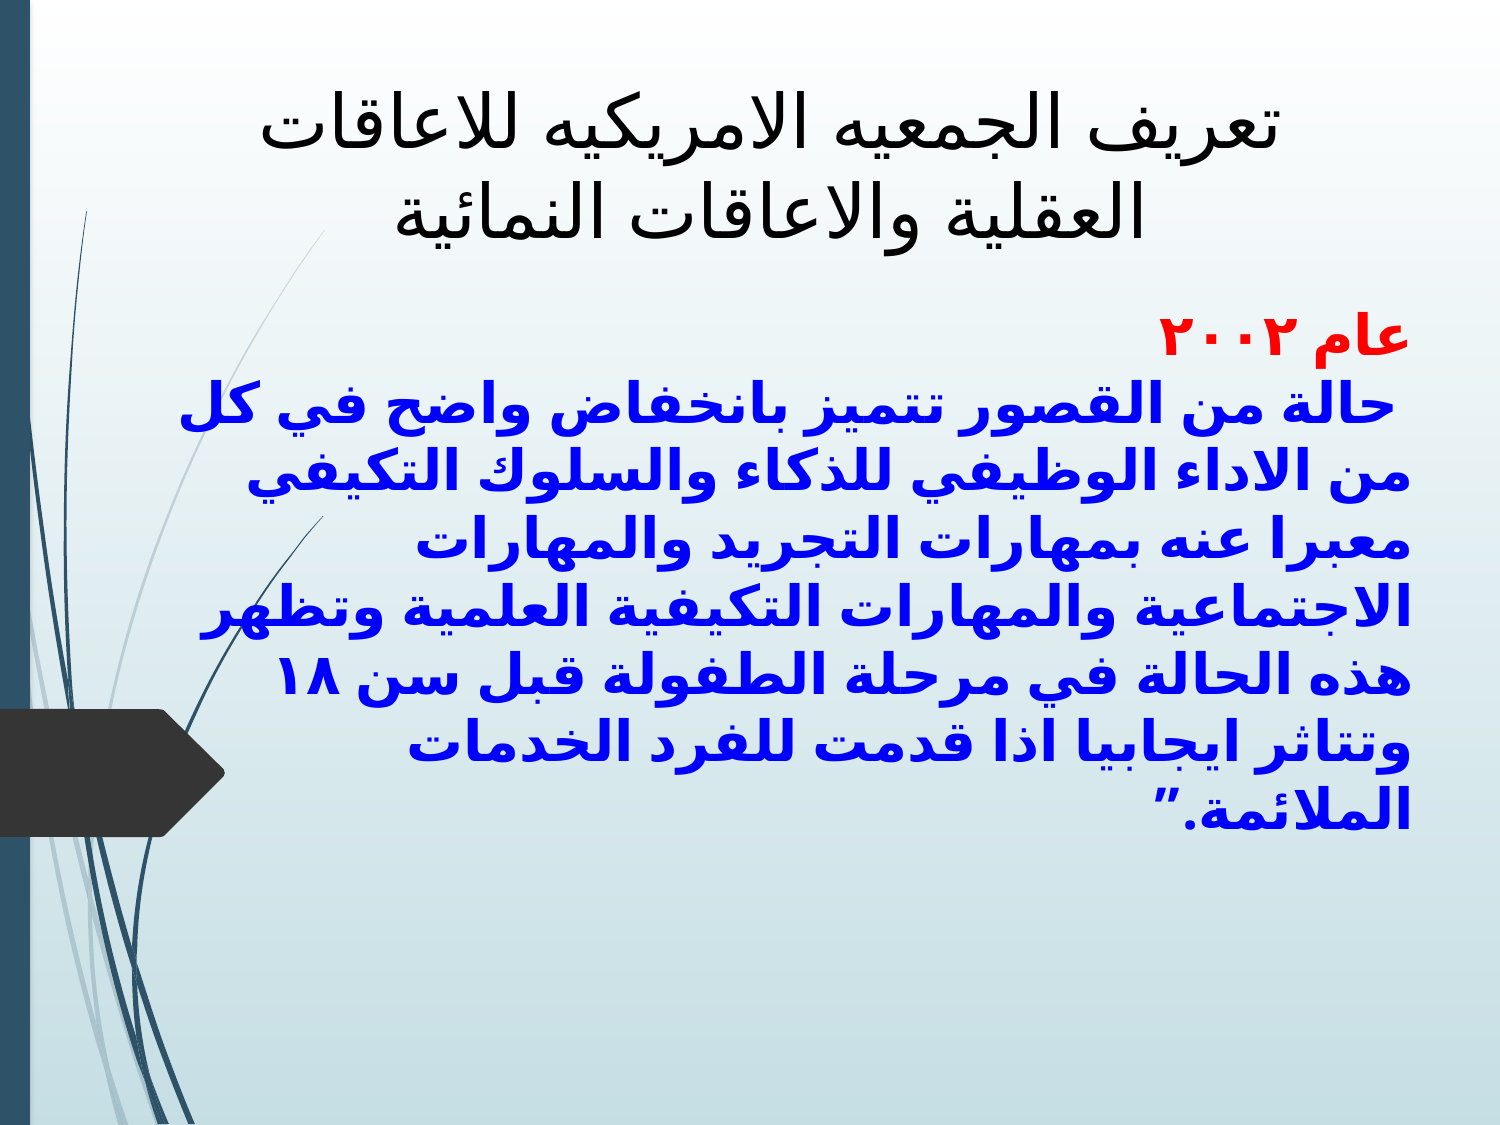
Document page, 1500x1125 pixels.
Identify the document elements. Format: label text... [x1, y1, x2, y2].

title عام ٢٠٠٢ حالة من القصور تتميز بانخفاض واضح في كل من الاداء الوظيفي للذكاء والسلوك التكيفي معبرا عنه بمهارات التجريد والمهارات الاجتماعية والمهارات التكيفية العلمية وتظهر هذه الحالة في مرحلة الطفولة قبل سن ١٨ وتتاثر ايجابيا اذا قدمت للفرد الخدمات الملائمة.” [153, 286, 1429, 849]
text_box تعريف الجمعيه الامريكيه للاعاقات العقلية والاعاقات النمائية [153, 118, 1388, 209]
